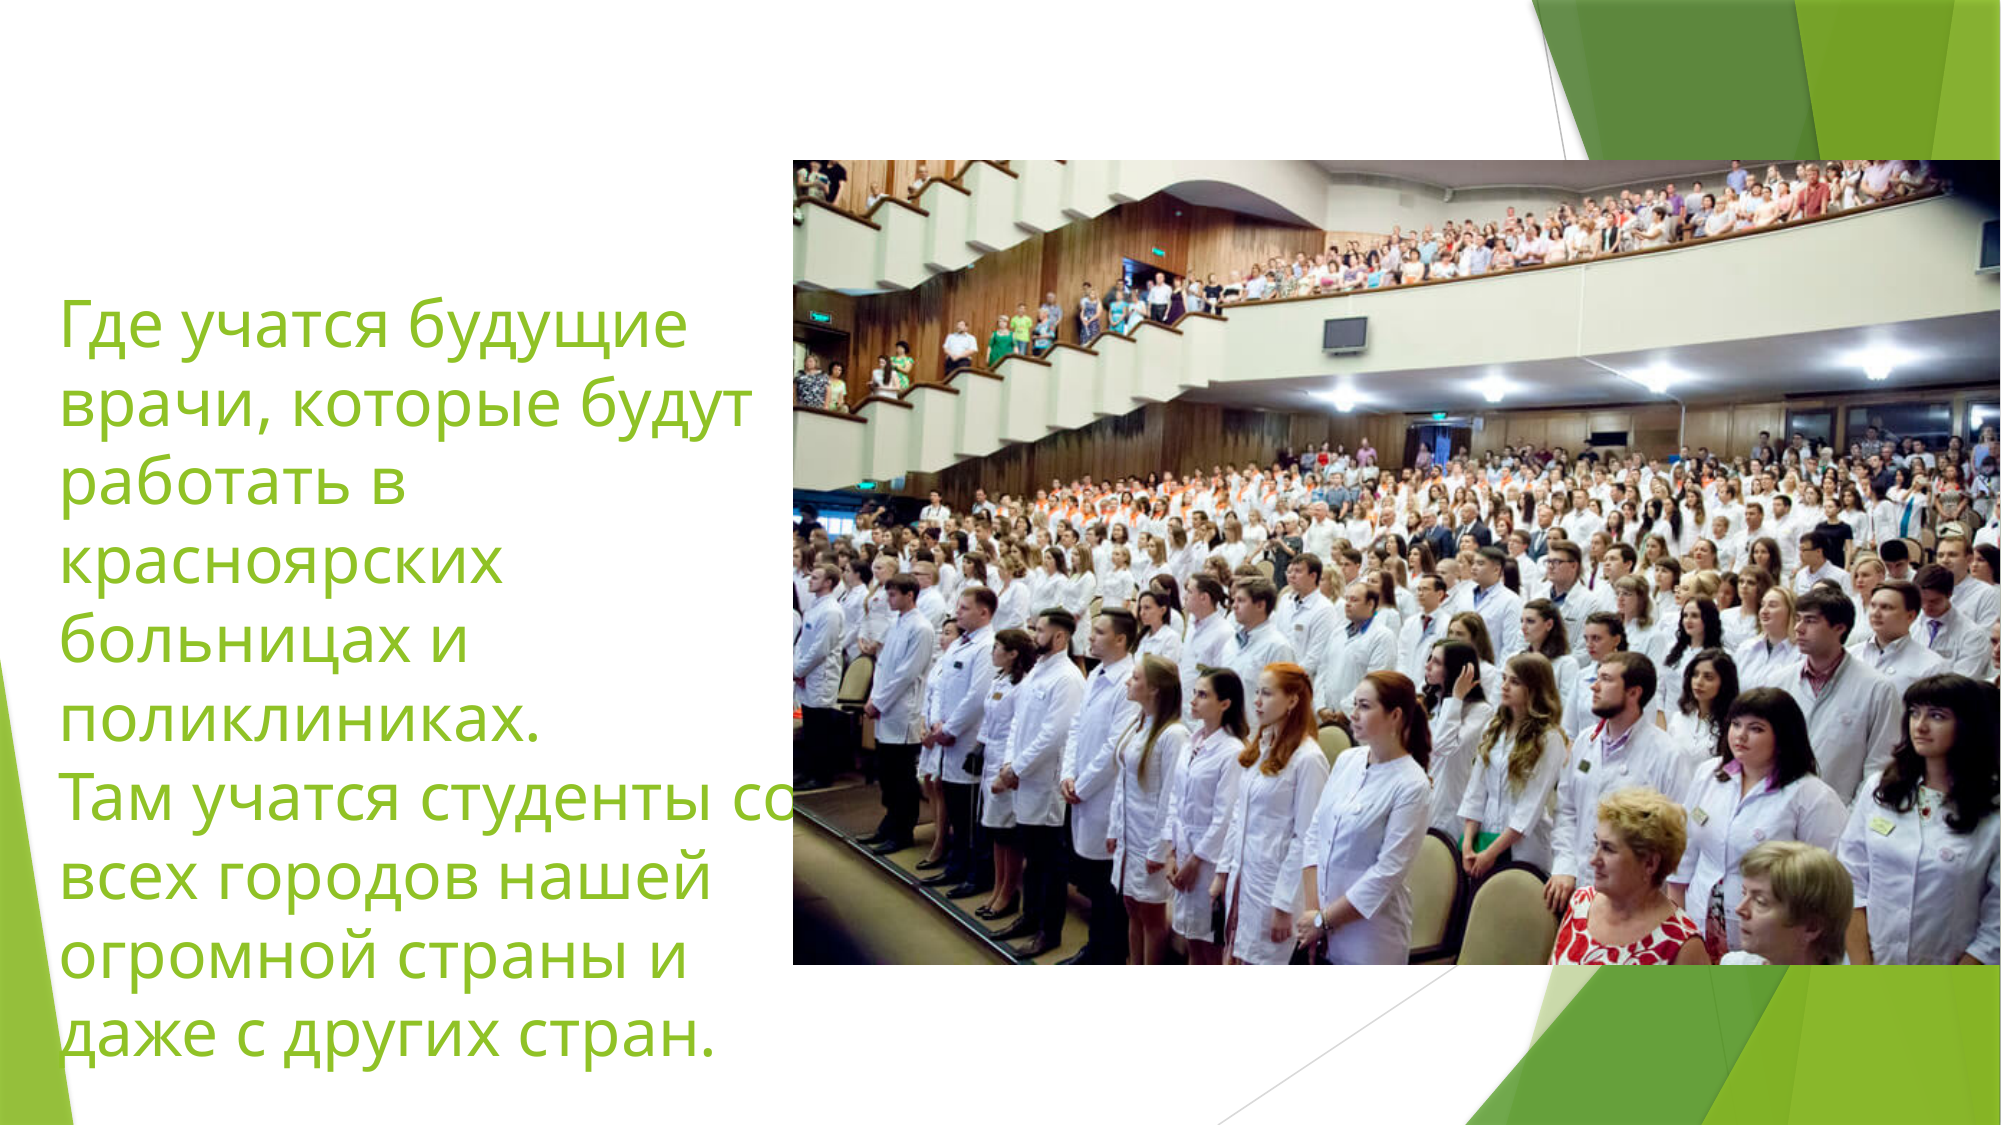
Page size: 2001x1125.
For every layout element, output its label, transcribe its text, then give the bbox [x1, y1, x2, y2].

title Где учатся будущие врачи, которые будут работать в красноярских больницах и поликлиниках. Там учатся студенты со всех городов нашей огромной страны и даже с других стран. [43, 203, 821, 1125]
picture [792, 159, 2000, 966]
